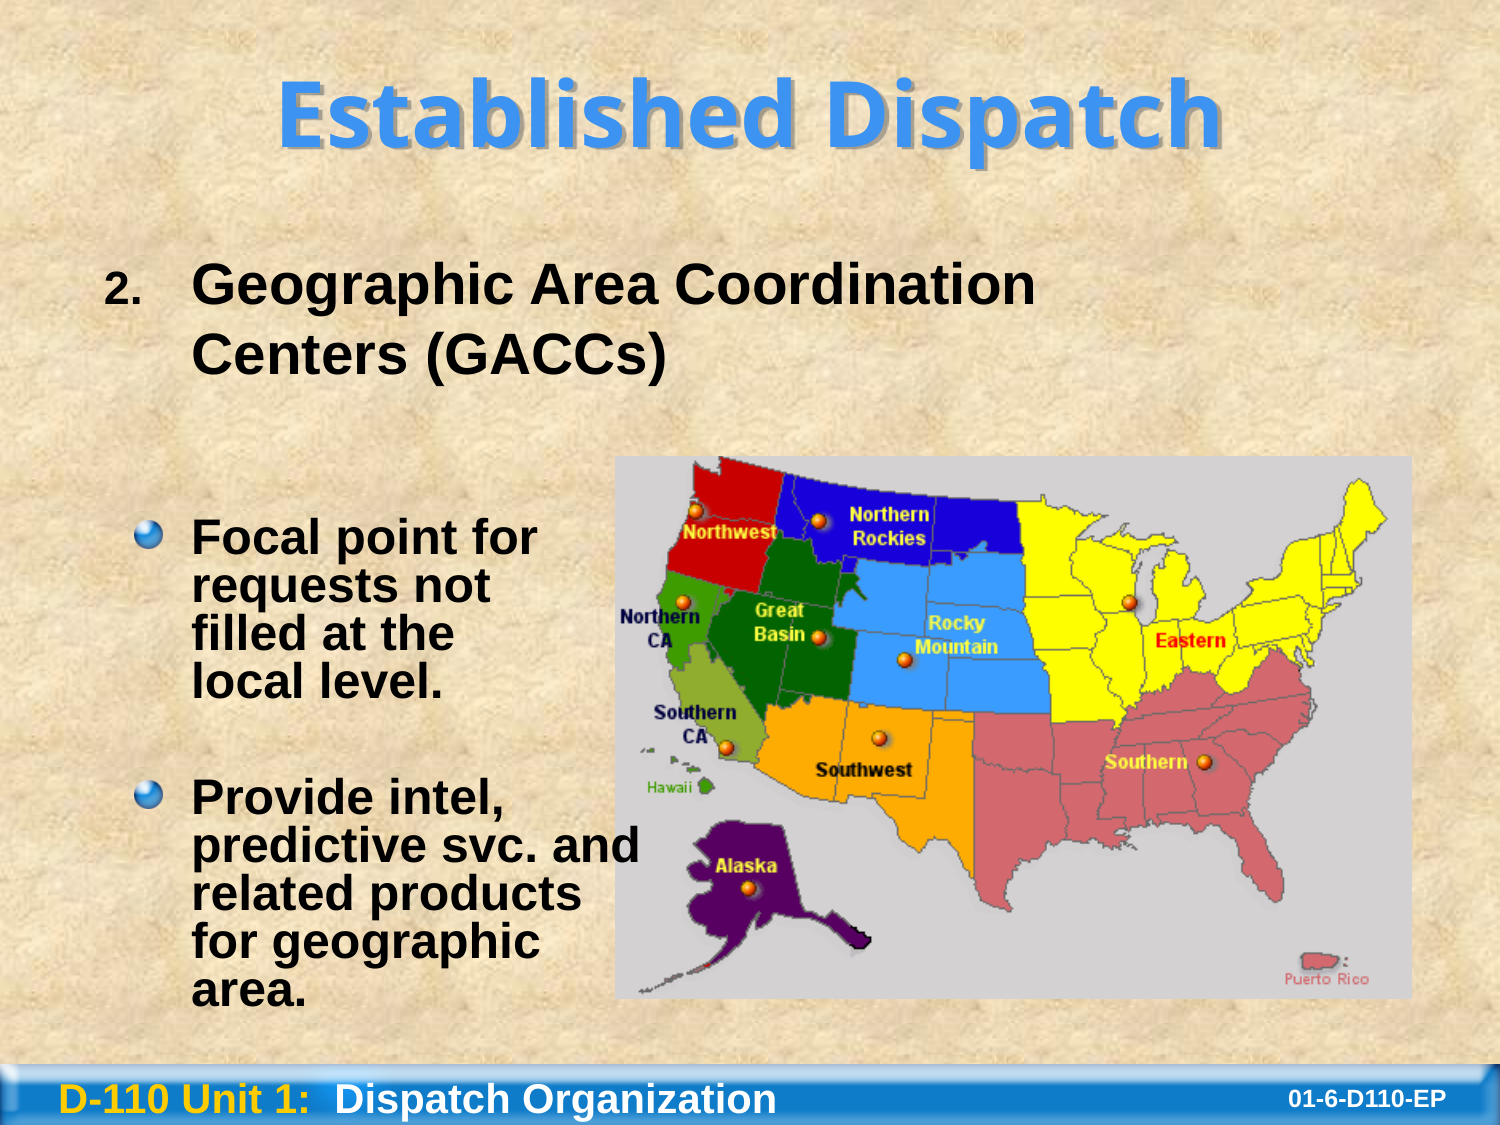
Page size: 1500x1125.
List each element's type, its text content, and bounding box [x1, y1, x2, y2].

title Established Dispatch [75, 17, 1425, 205]
picture [0, 0, 1500, 1125]
text_box Focal point for requests not filled at the local level. Provide intel, predictive svc. and related products for geographic area. [119, 419, 678, 1045]
list Geographic Area Coordination Centers (GACCs) [89, 238, 1477, 464]
text_box D-110 Unit 1: Dispatch Organization [43, 1064, 1039, 1125]
